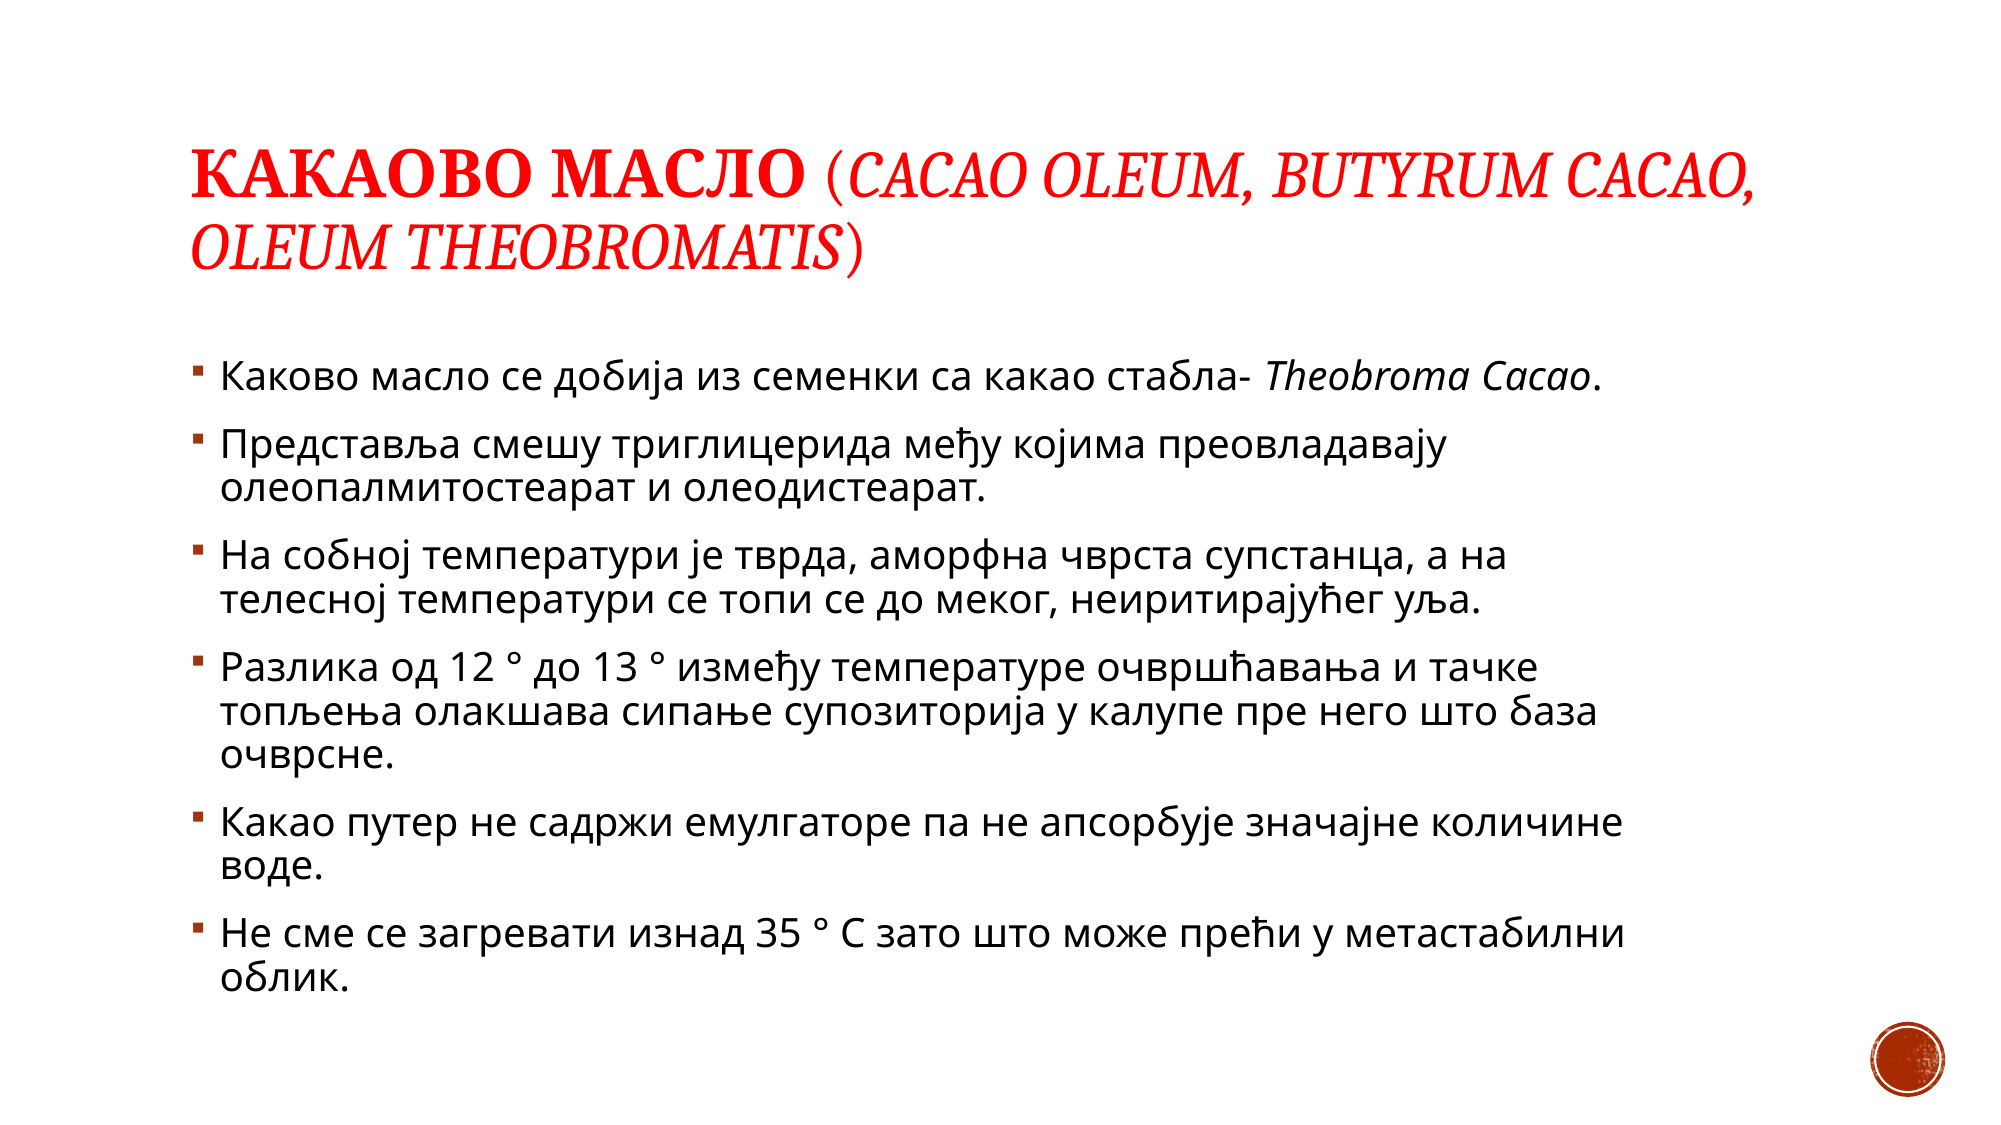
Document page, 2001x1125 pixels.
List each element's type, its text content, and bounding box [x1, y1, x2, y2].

list Каково масло се добија из семенки са какао стабла- Theobroma Сacao. Представља смешу триглицерида међу којима преовладавају олеопалмитостеарат и олеодистеарат. На собној температури је тврда, аморфна чврста супстанца, а на телесној температури се топи се до меког, неиритирајућег уља. Разлика од 12 ° до 13 ° између температуре очвршћавања и тачке топљења олакшава сипање супозиторија у калупе пре него што база очврсне. Какао путер не садржи емулгаторе па не апсорбује значајне количине воде. Не сме се загревати изнад 35 ° С зато што може прећи у метастабилни облик. [175, 348, 1672, 1013]
title Какаово масло (Cacao oleum, Butyrum cacao, Oleum Theobromatis) [175, 79, 1826, 344]
